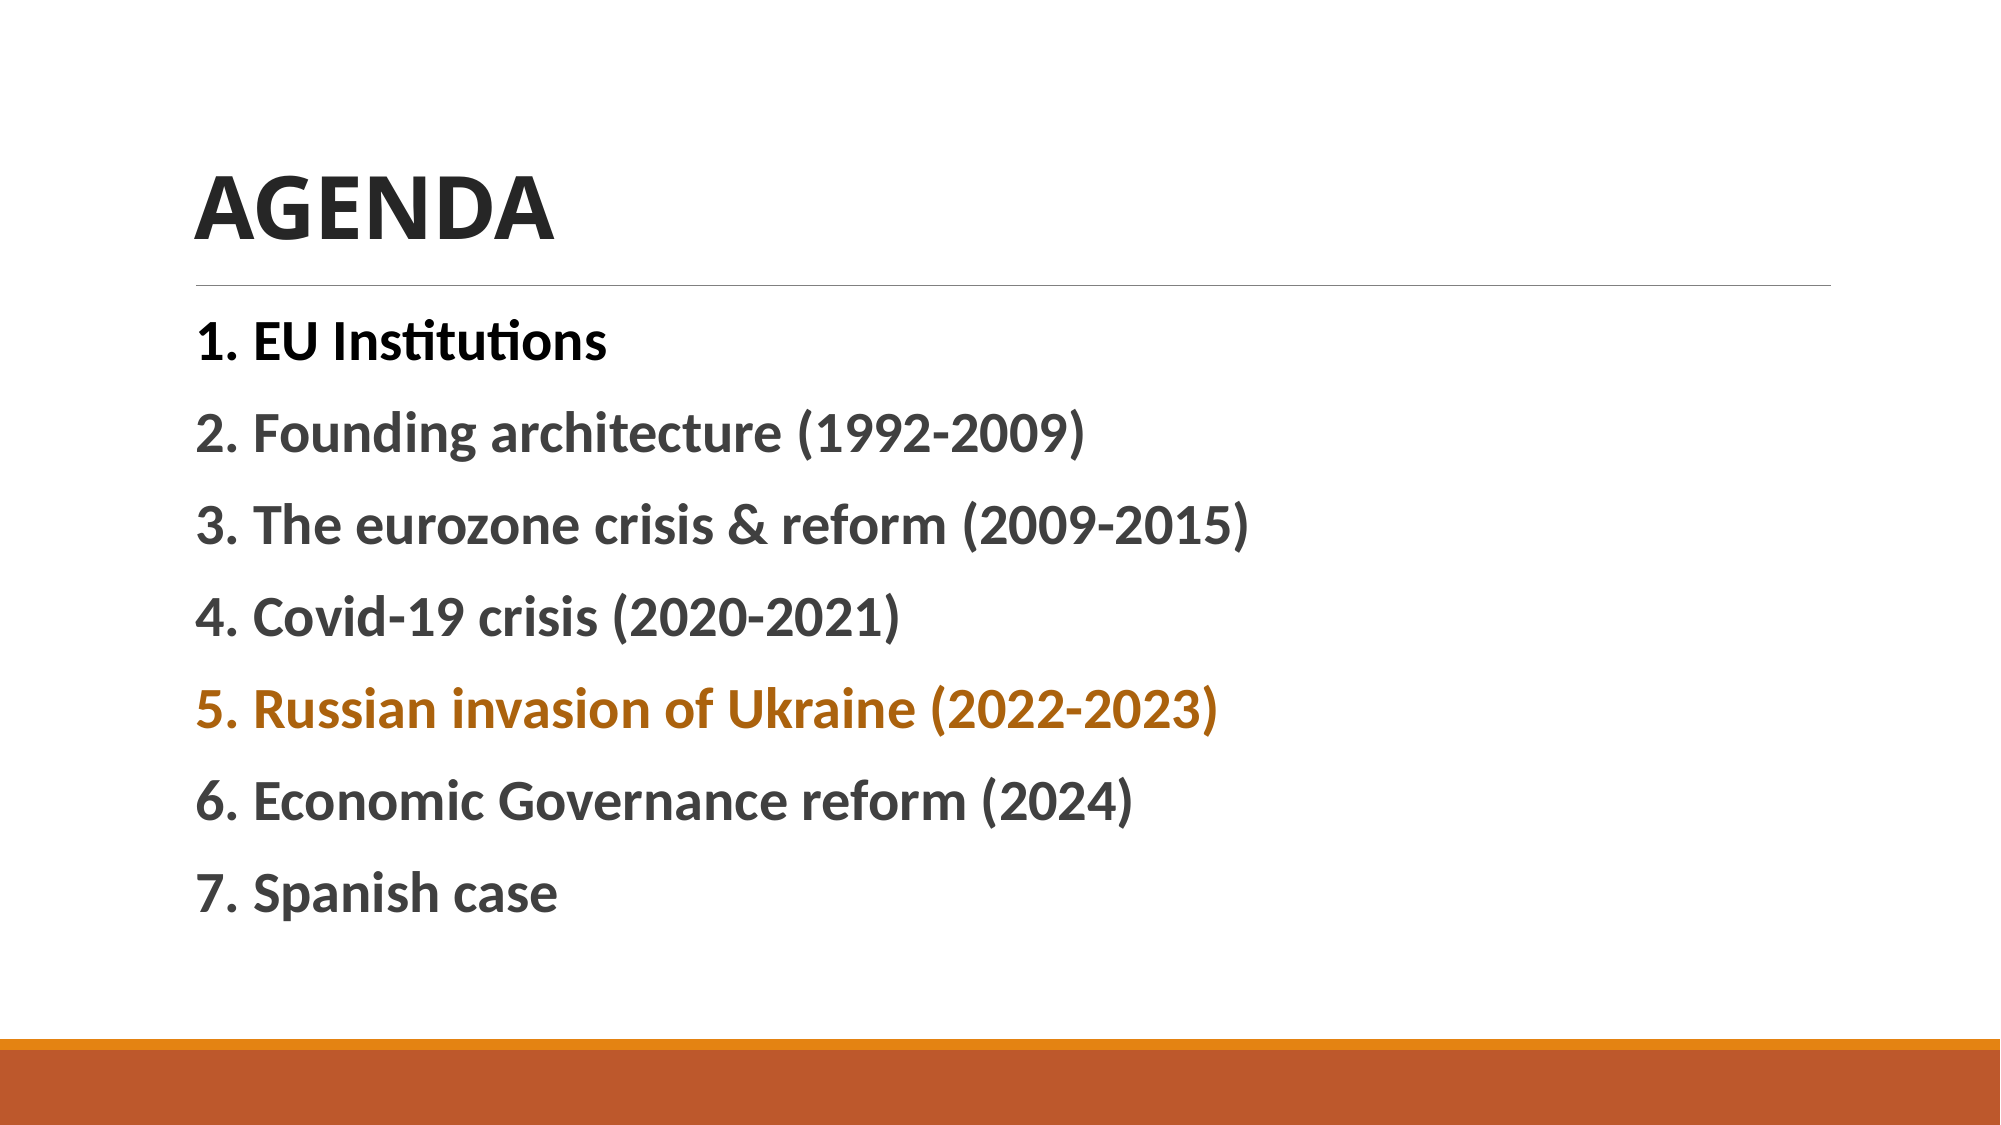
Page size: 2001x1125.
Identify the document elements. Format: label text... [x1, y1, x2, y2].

list 1. EU Institutions 2. Founding architecture (1992-2009) 3. The eurozone crisis & reform (2009-2015) 4. Covid-19 crisis (2020-2021) 5. Russian invasion of Ukraine (2022-2023) 6. Economic Governance reform (2024) 7. Spanish case [180, 302, 1830, 963]
title AGENDA [179, 149, 1530, 265]
